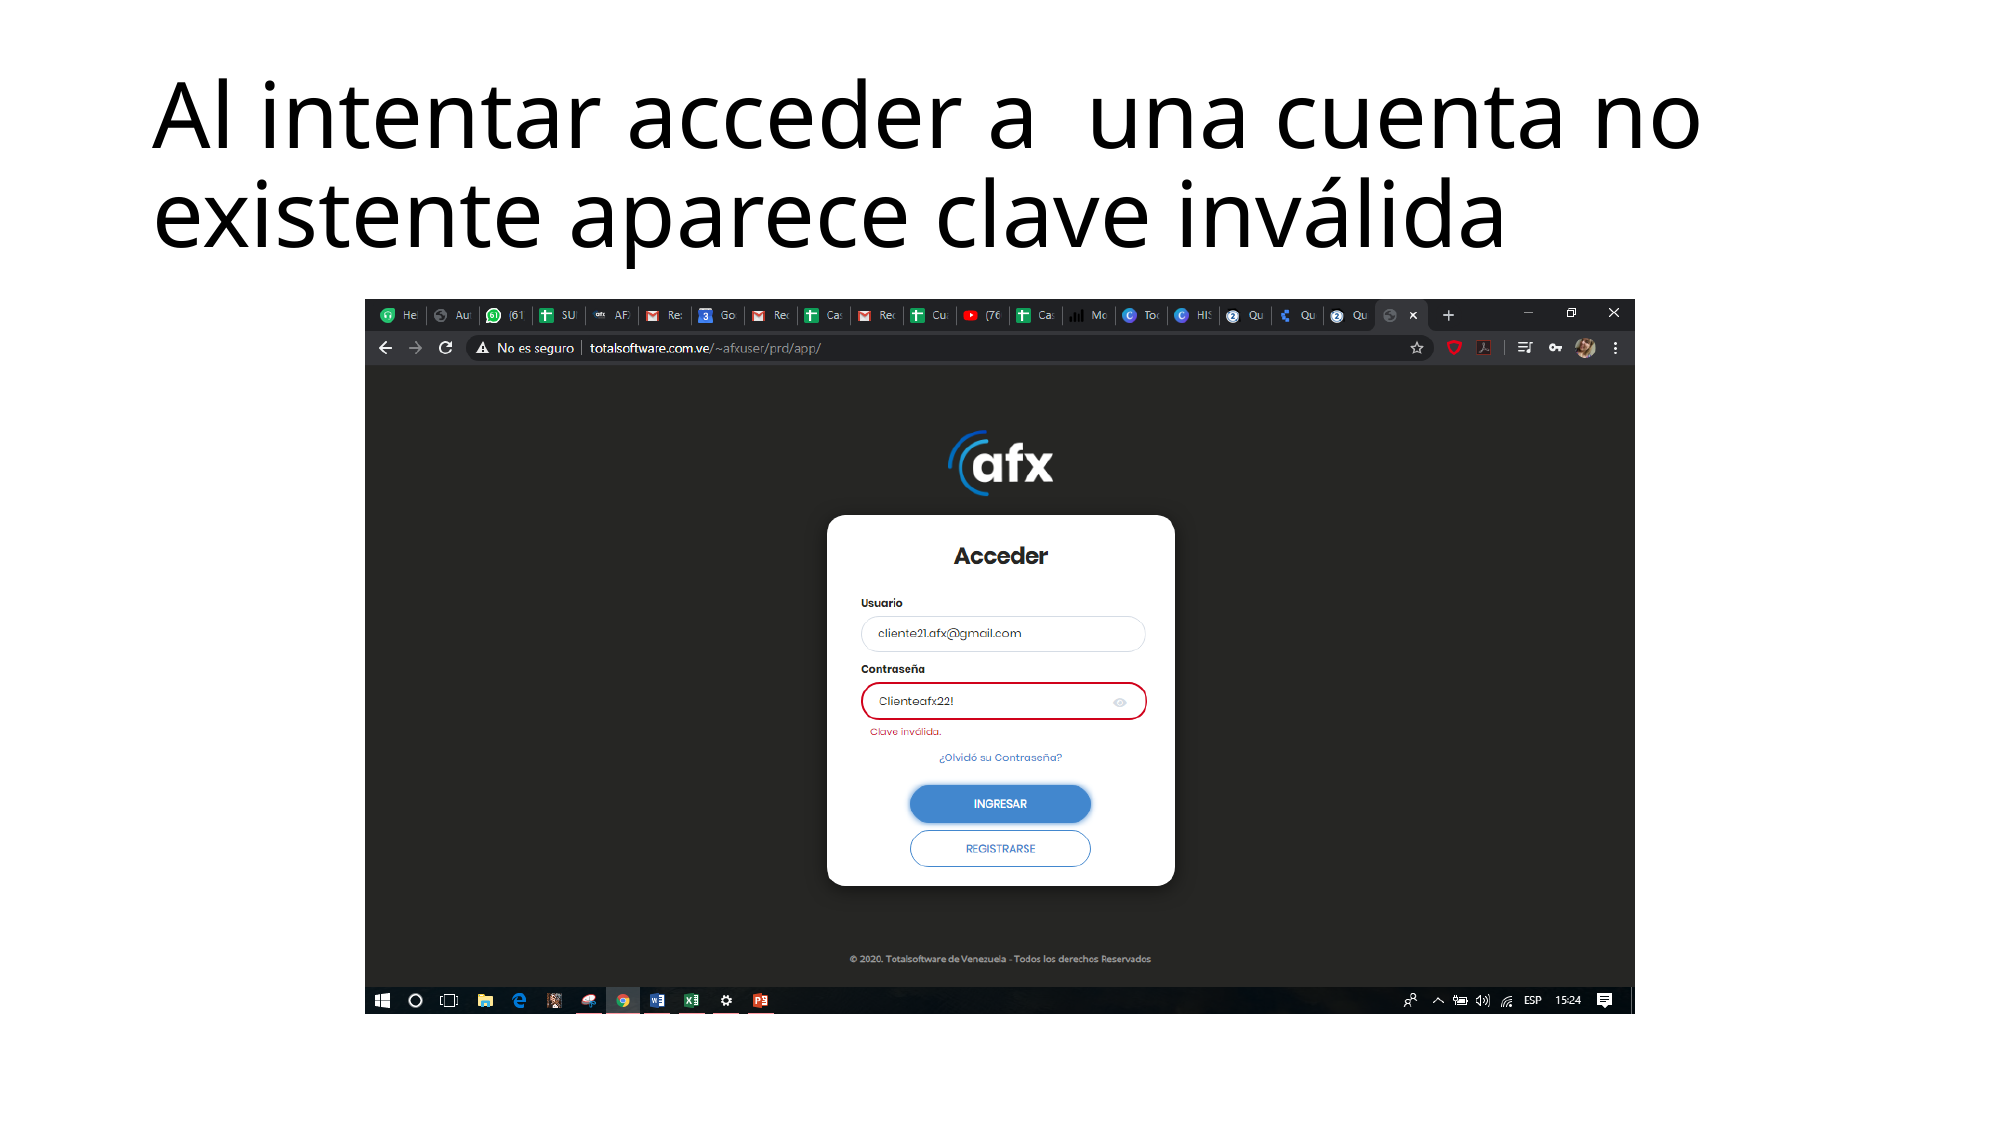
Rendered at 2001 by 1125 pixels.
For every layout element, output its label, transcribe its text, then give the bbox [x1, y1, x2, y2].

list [365, 299, 1635, 1014]
title Al intentar acceder a una cuenta no existente aparece clave inválida [137, 59, 1863, 278]
